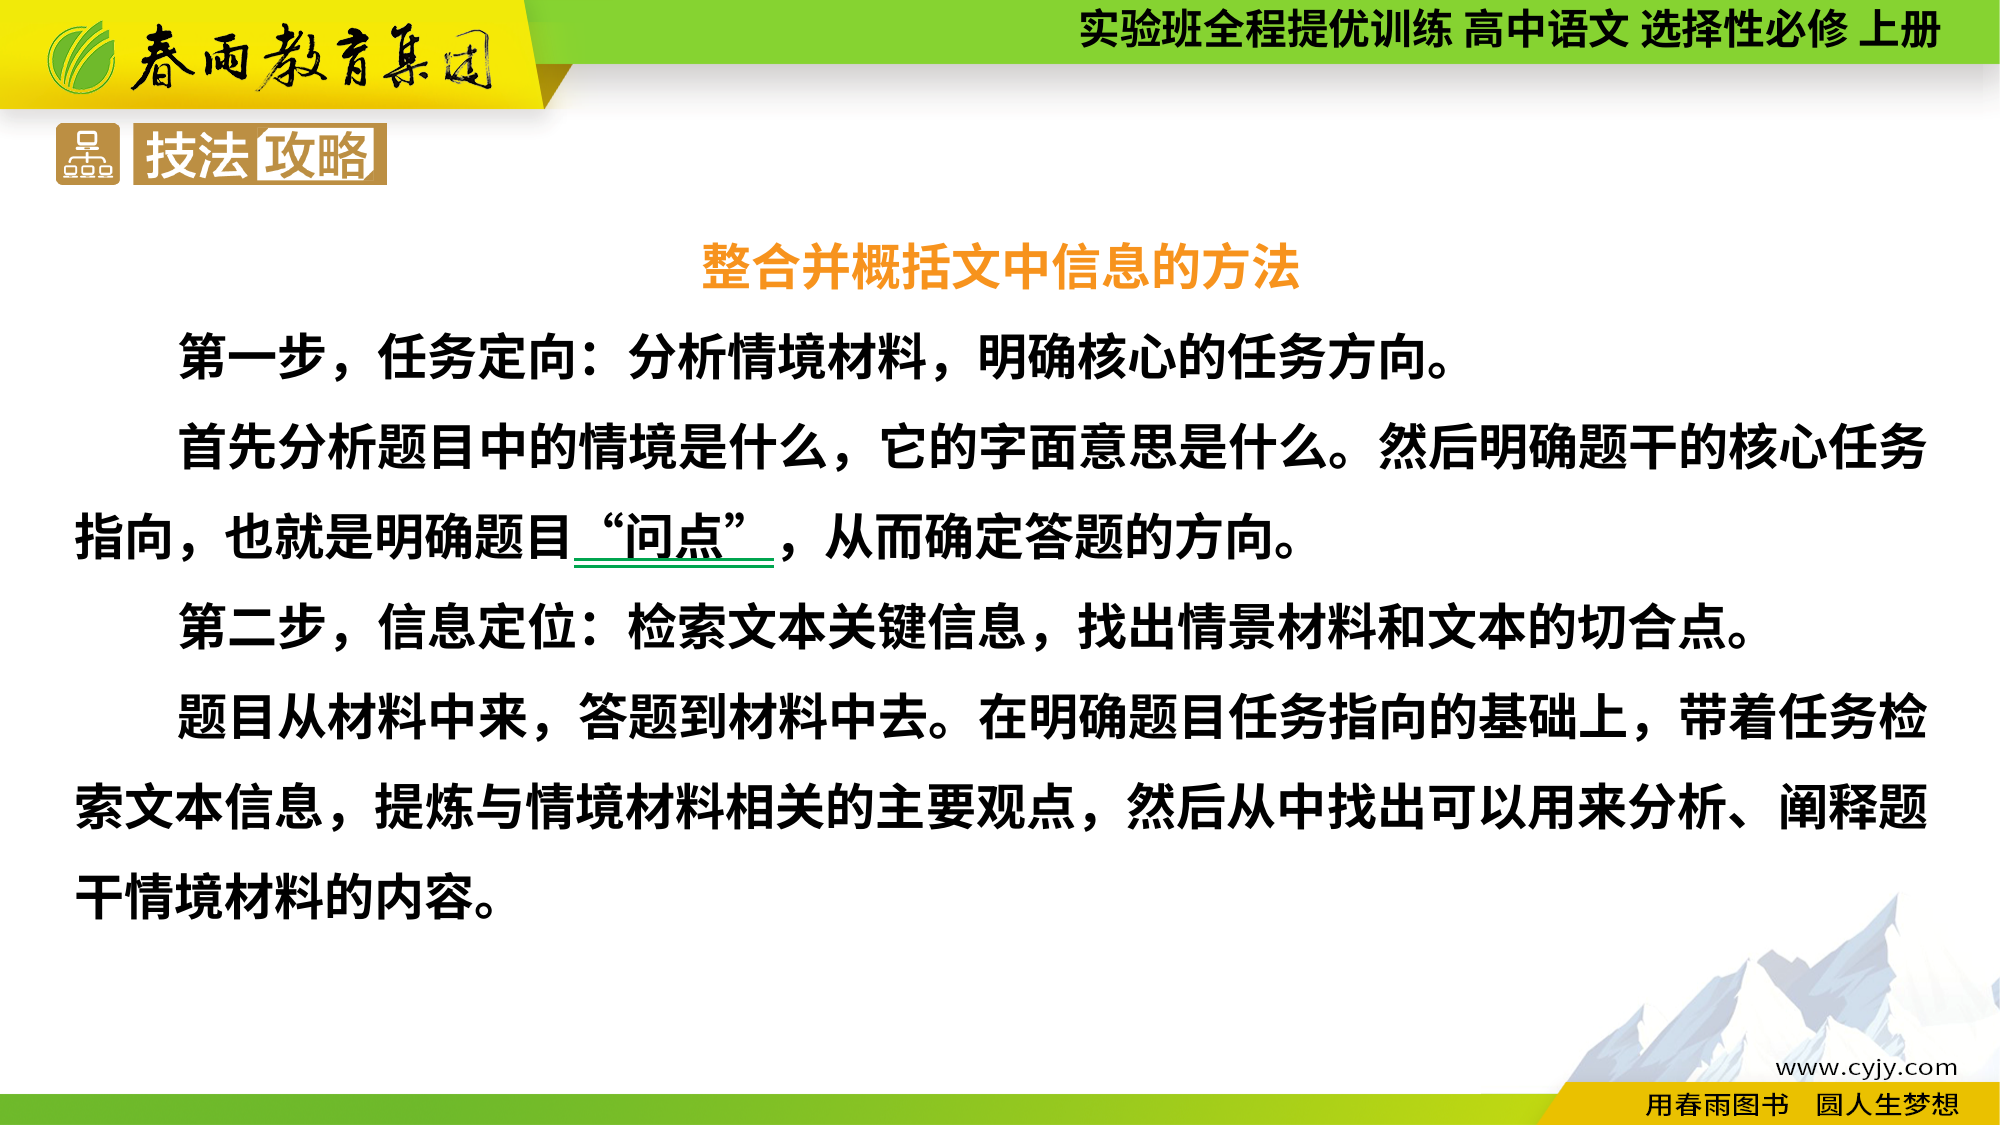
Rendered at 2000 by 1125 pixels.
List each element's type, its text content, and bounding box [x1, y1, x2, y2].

list 整合并概括文中信息的方法 第一步，任务定向：分析情境材料，明确核心的任务方向。 首先分析题目中的情境是什么，它的字面意思是什么。然后明确题干的核心任务指向，也就是明确题目“问点”，从而确定答题的方向。 第二步，信息定位：检索文本关键信息，找出情景材料和文本的切合点。 题目从材料中来，答题到材料中去。在明确题目任务指向的基础上，带着任务检索文本信息，提炼与情境材料相关的主要观点，然后从中找出可以用来分析、阐释题干情境材料的内容。 [59, 198, 1944, 941]
picture [0, 0, 2000, 1125]
